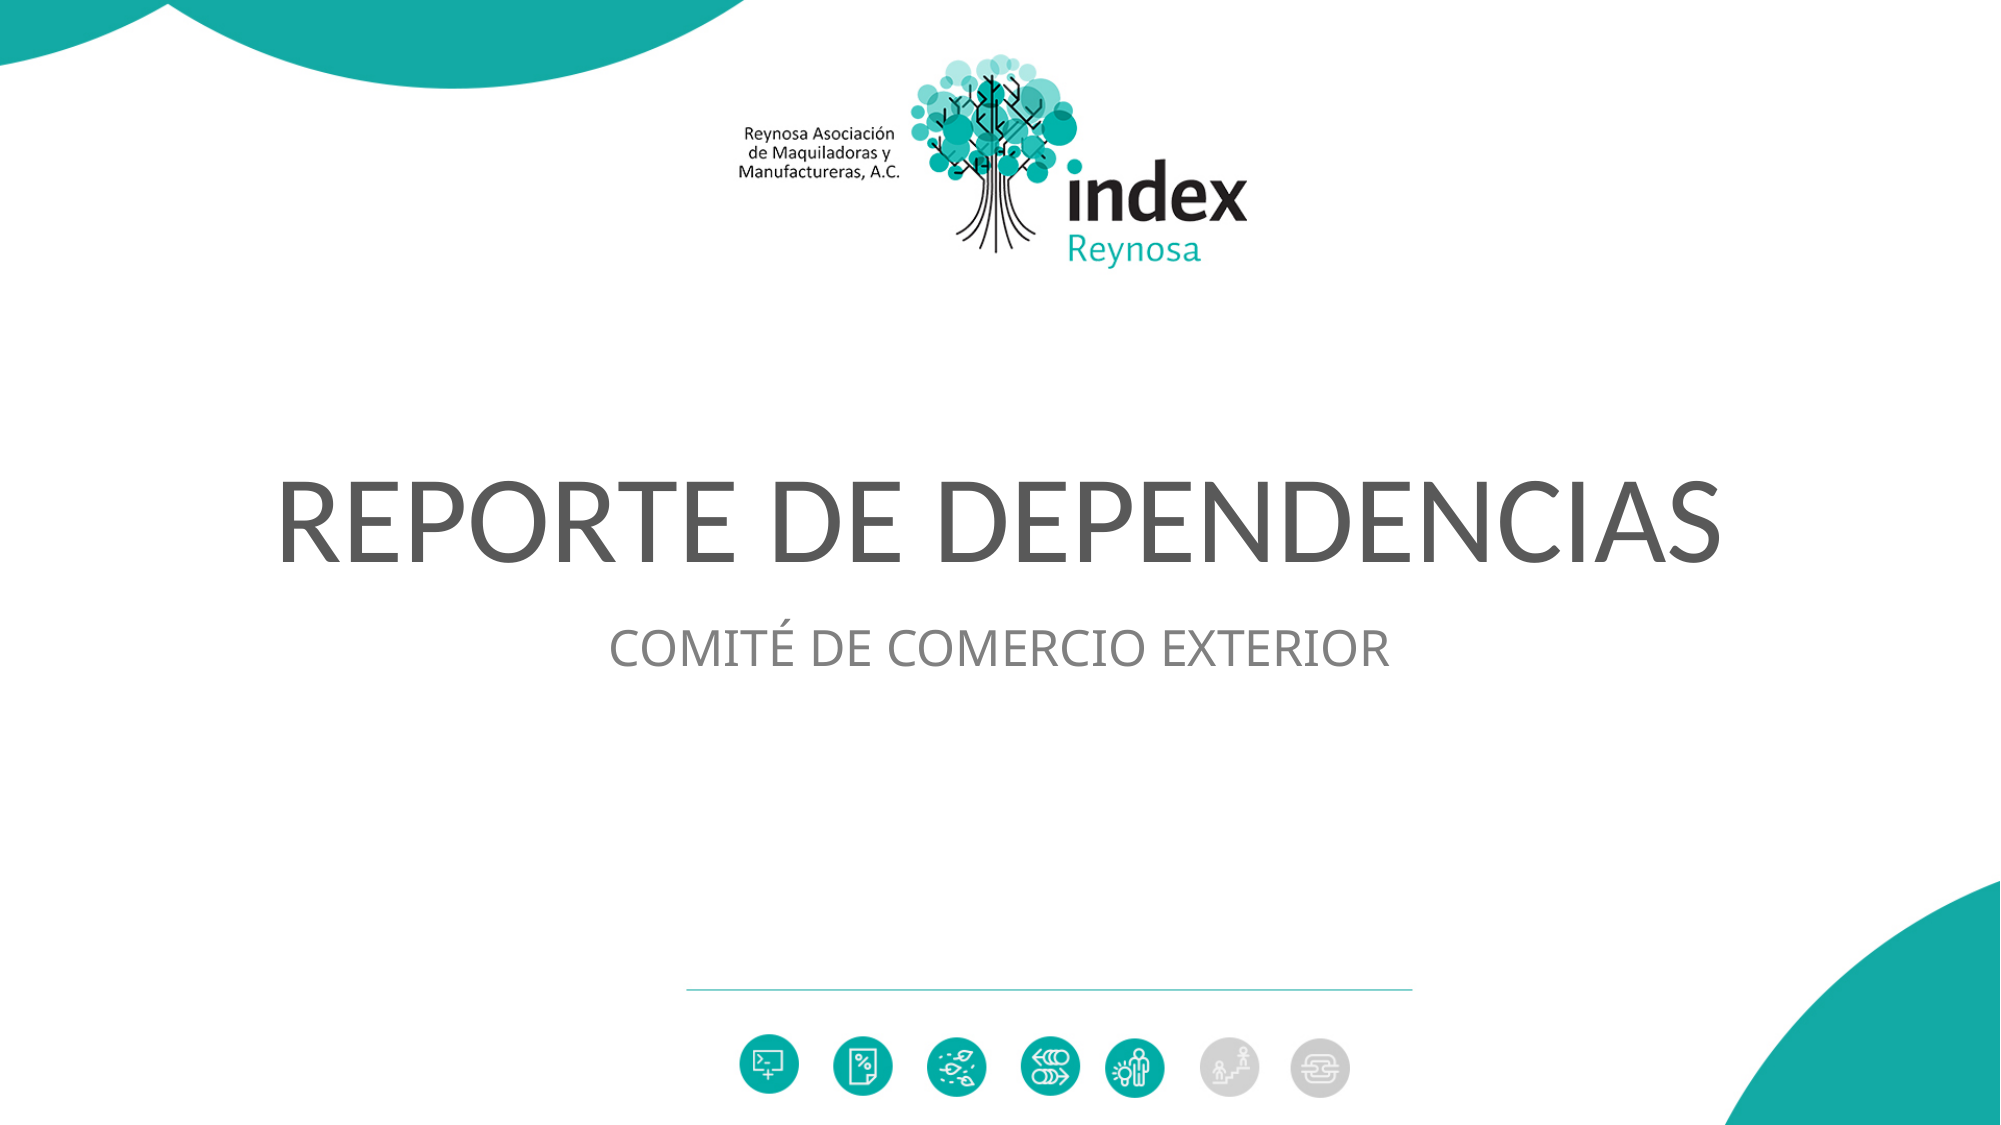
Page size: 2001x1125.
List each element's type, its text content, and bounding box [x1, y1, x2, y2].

title REPORTE DE DEPENDENCIAS [249, 205, 1750, 598]
subtitle COMITÉ DE COMERCIO EXTERIOR [415, 615, 1585, 902]
picture [0, 0, 2000, 1125]
